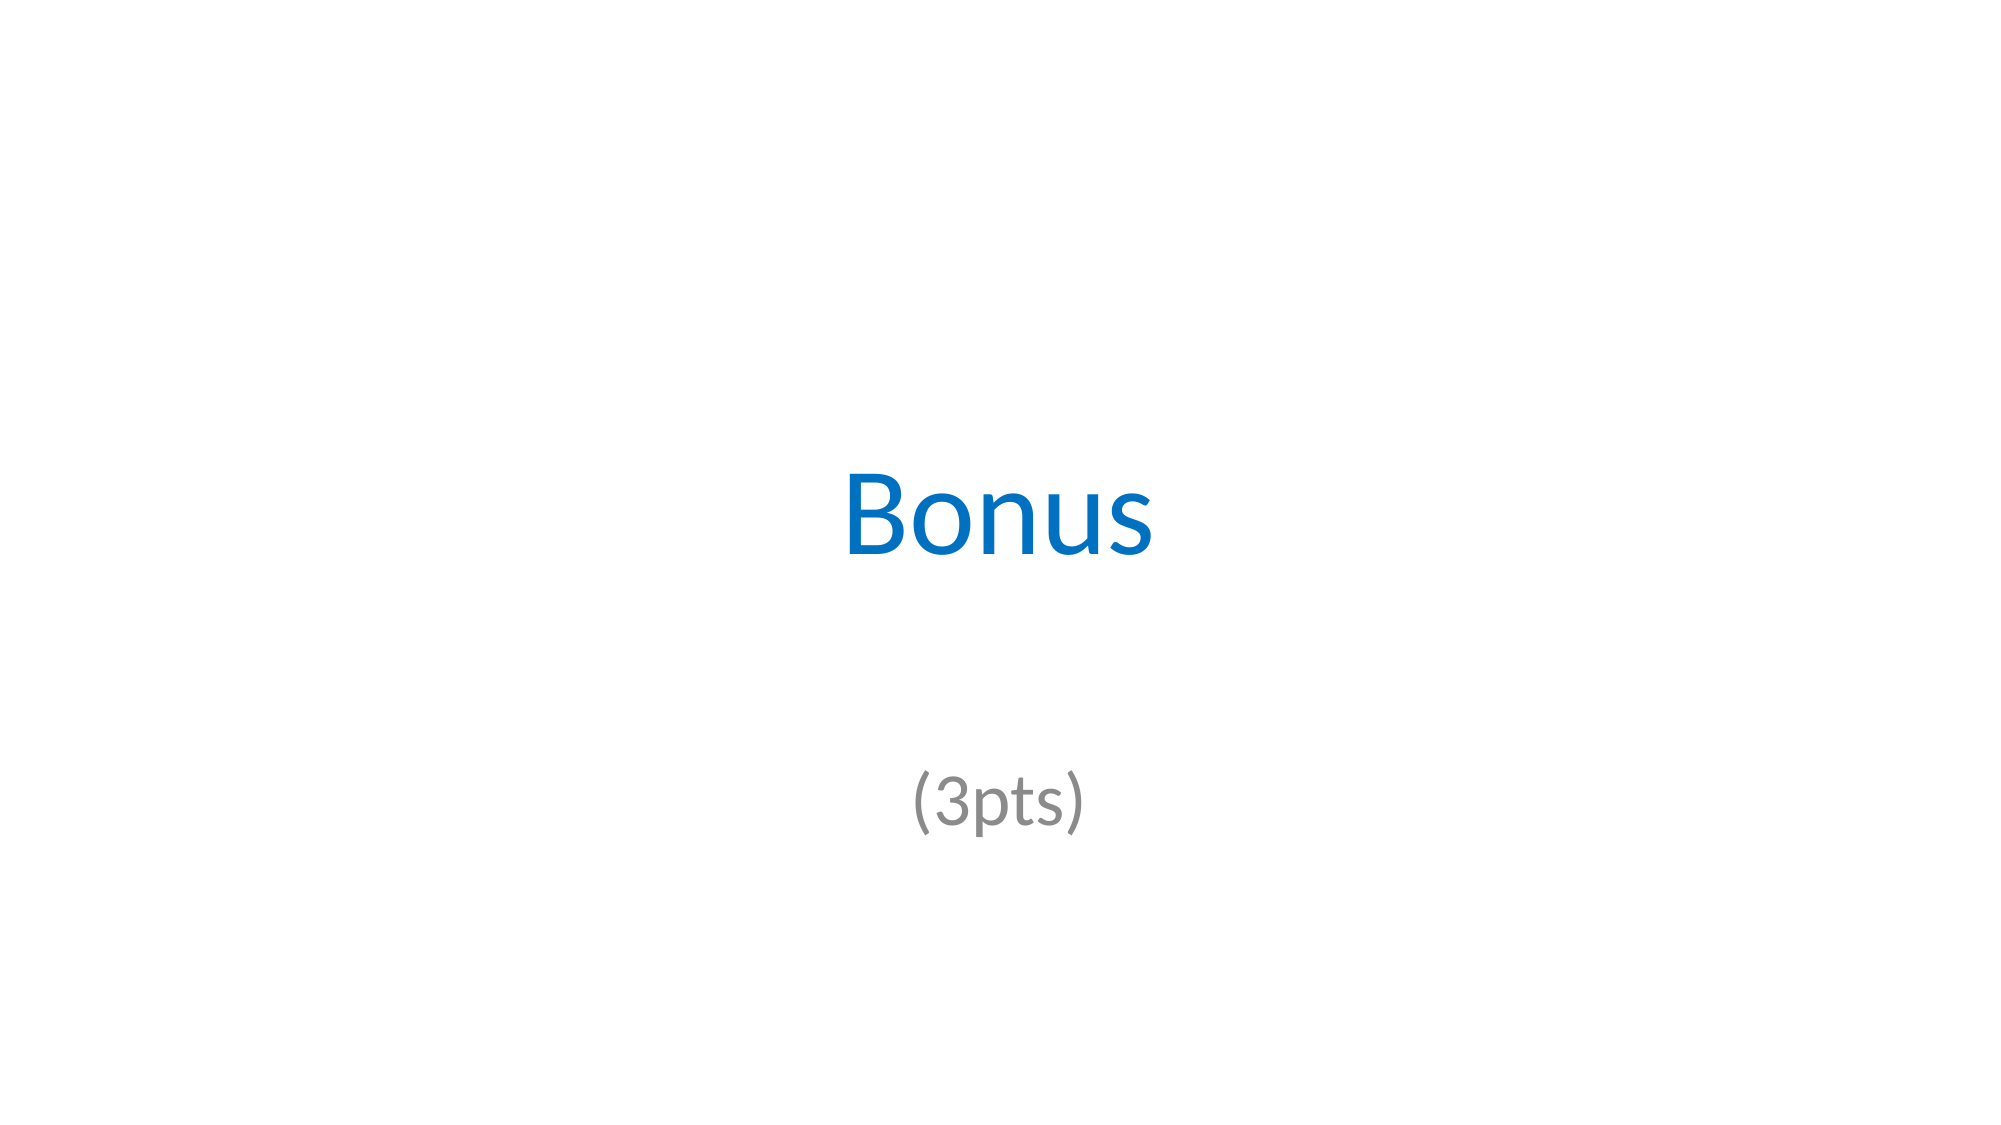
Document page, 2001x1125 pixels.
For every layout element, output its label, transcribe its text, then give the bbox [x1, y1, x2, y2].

list (3pts) [136, 752, 1862, 999]
title Bonus [136, 280, 1862, 749]
